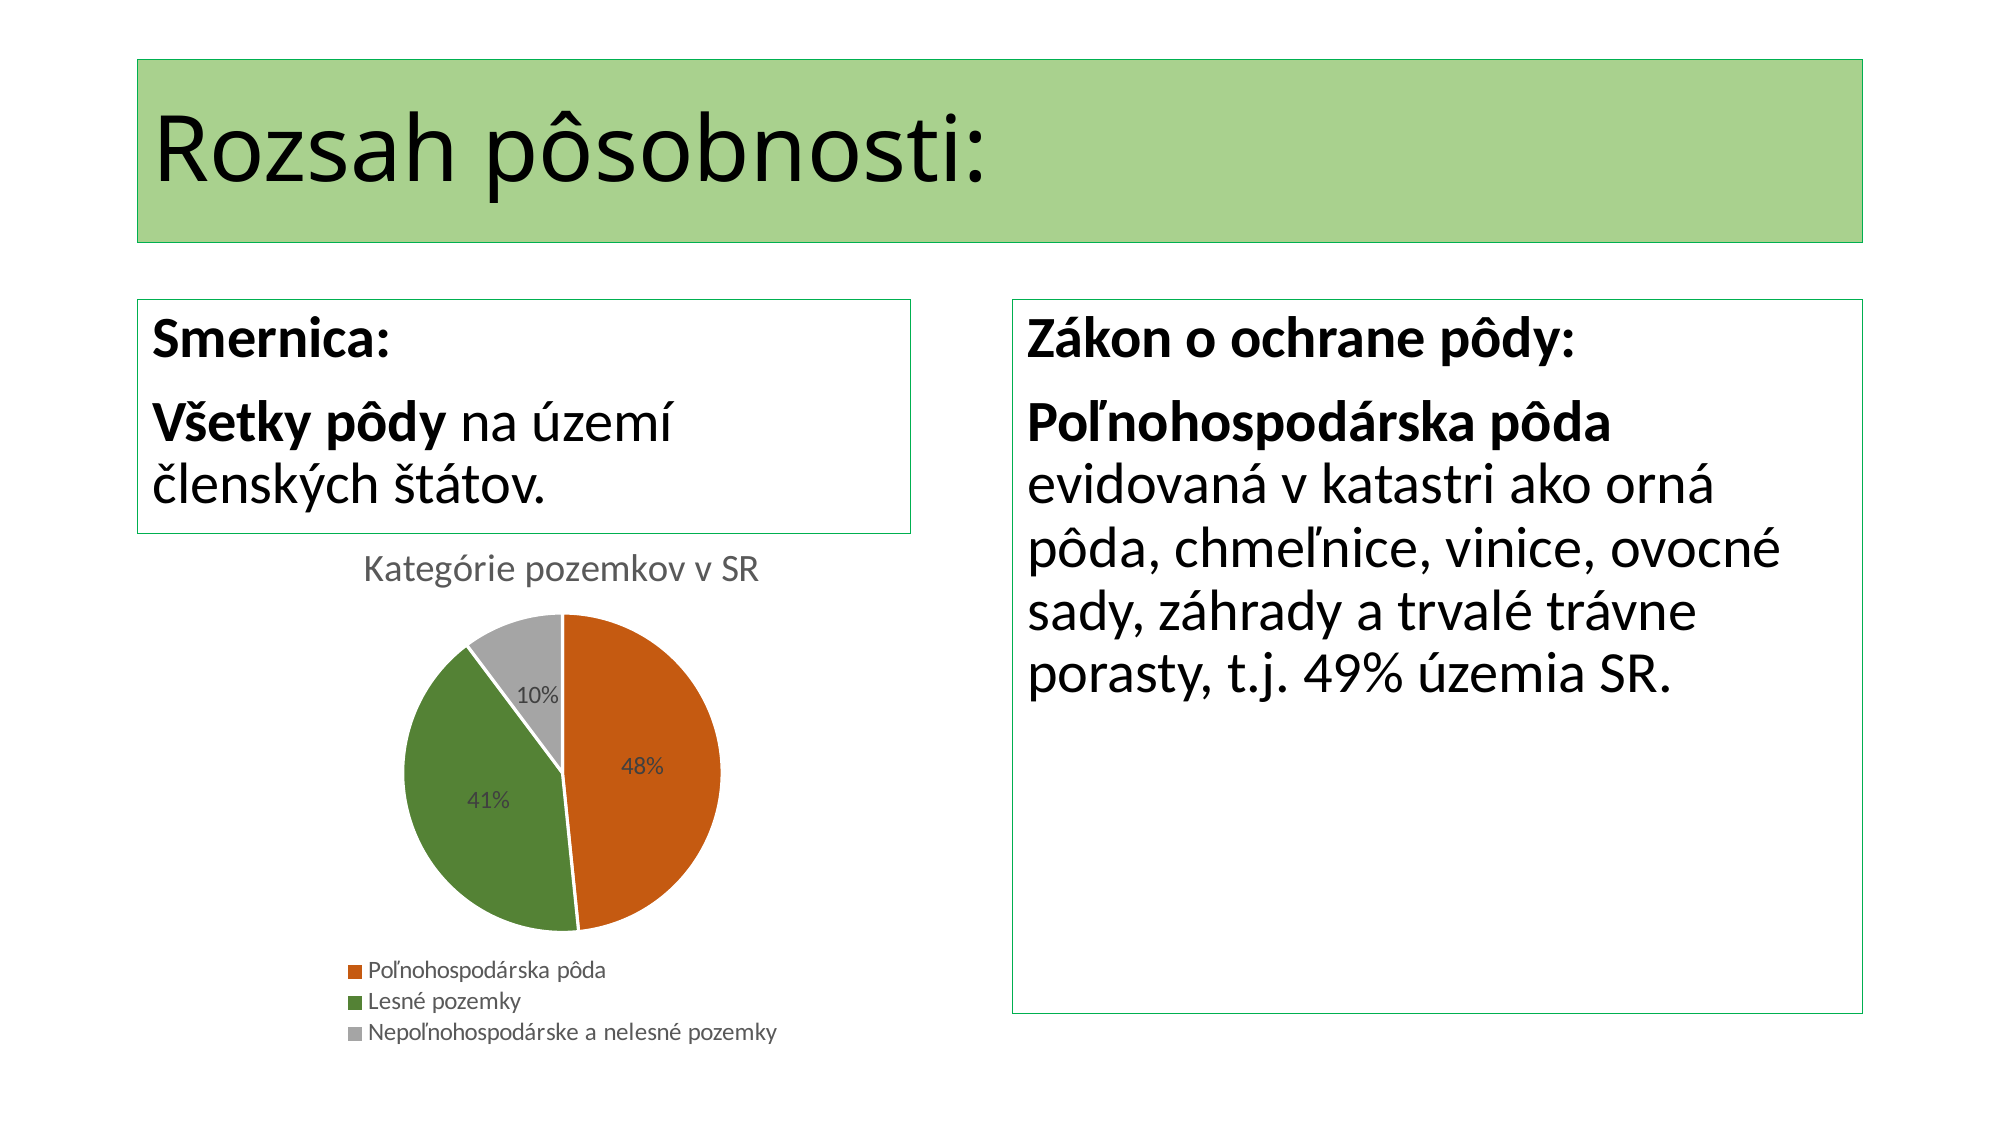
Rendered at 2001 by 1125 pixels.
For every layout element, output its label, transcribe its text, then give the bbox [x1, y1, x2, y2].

list Smernica: Všetky pôdy na území členských štátov. [137, 299, 911, 534]
chart [201, 521, 924, 1053]
list Zákon o ochrane pôdy: Poľnohospodárska pôda evidovaná v katastri ako orná pôda, chmeľnice, vinice, ovocné sady, záhrady a trvalé trávne porasty, t.j. 49% územia SR. [1012, 299, 1863, 1014]
title Rozsah pôsobnosti: [137, 59, 1863, 243]
